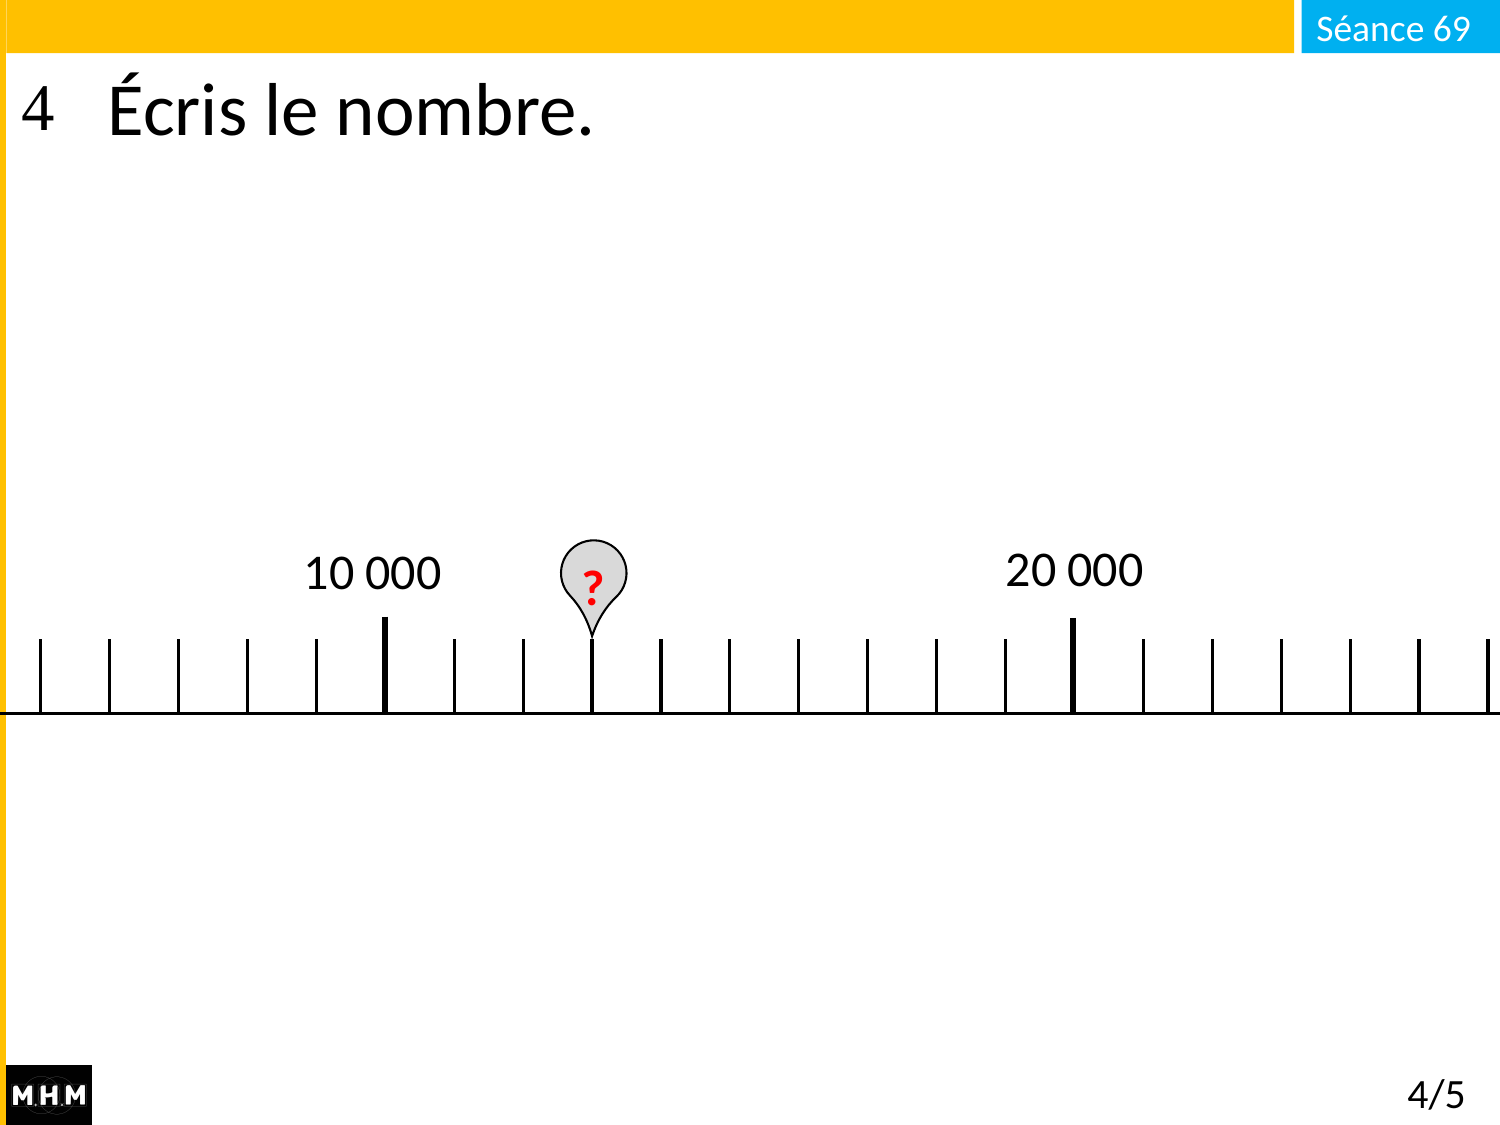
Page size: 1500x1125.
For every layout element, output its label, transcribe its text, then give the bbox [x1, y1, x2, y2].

text_box [572, 539, 616, 547]
text_box 20 000 [991, 529, 1177, 604]
picture [6, 1065, 92, 1125]
text_box 10 000 [289, 531, 494, 607]
list 4/5 [1373, 1064, 1500, 1125]
text_box [559, 553, 566, 593]
title Écris le nombre. [92, 29, 1387, 192]
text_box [0, 616, 1500, 715]
text_box ? [566, 547, 640, 616]
